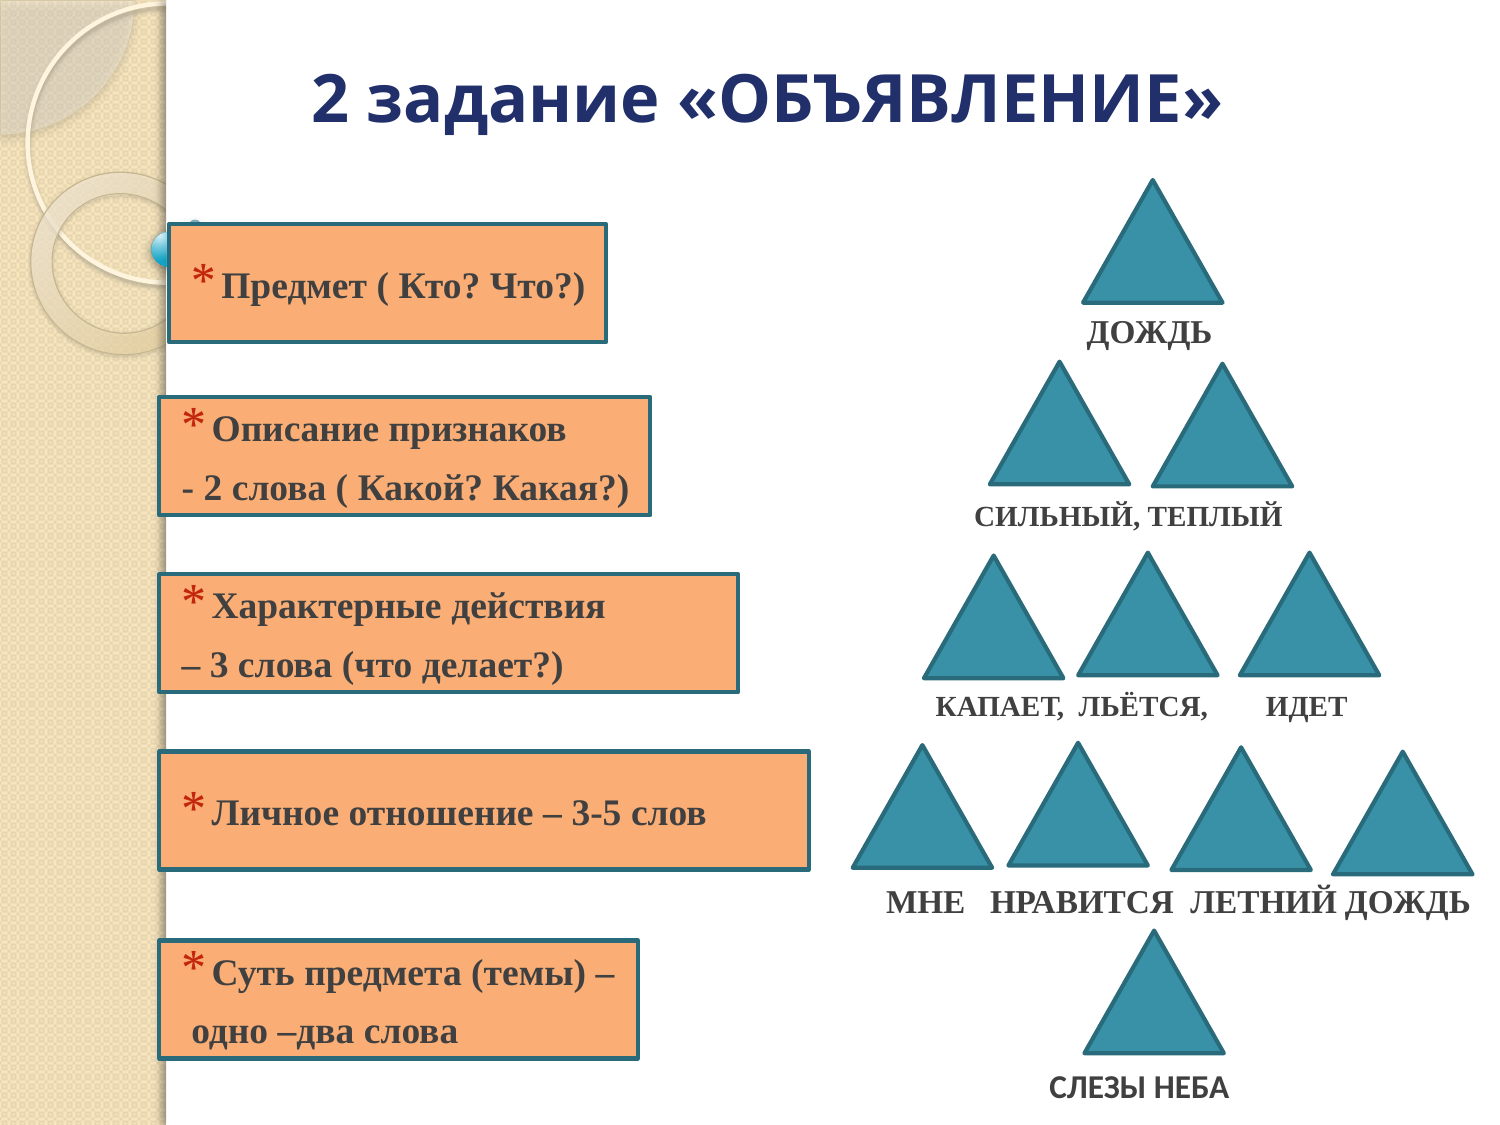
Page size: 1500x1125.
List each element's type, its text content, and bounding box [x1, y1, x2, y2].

text_box МНЕ НРАВИТСЯ ЛЕТНИЙ ДОЖДЬ [855, 873, 1487, 928]
text_box [1076, 550, 1220, 678]
text_box [1006, 740, 1150, 868]
text_box ДОЖДЬ [1064, 302, 1228, 358]
text_box [850, 743, 994, 870]
text_box СЛЕЗЫ НЕБА [1027, 1057, 1245, 1113]
text_box [1150, 361, 1295, 489]
text_box [1081, 177, 1225, 302]
text_box СИЛЬНЫЙ, ТЕПЛЫЙ [951, 489, 1298, 540]
text_box Характерные действия – 3 слова (что делает?) [157, 572, 740, 694]
text_box [1169, 745, 1313, 873]
text_box Личное отношение – 3-5 слов [157, 749, 811, 872]
text_box [922, 553, 1066, 679]
text_box [988, 359, 1132, 487]
text_box КАПАЕТ, ЛЬЁТСЯ, ИДЕТ [891, 679, 1380, 730]
text_box [1082, 928, 1226, 1056]
text_box Описание признаков - 2 слова ( Какой? Какая?) [157, 395, 652, 517]
text_box 2 задание «ОБЪЯВЛЕНИЕ» [64, 42, 1471, 143]
text_box Суть предмета (темы) – одно –два слова [157, 938, 640, 1061]
text_box [1238, 550, 1382, 678]
text_box [1331, 749, 1475, 873]
text_box Предмет ( Кто? Что?) [167, 222, 608, 344]
